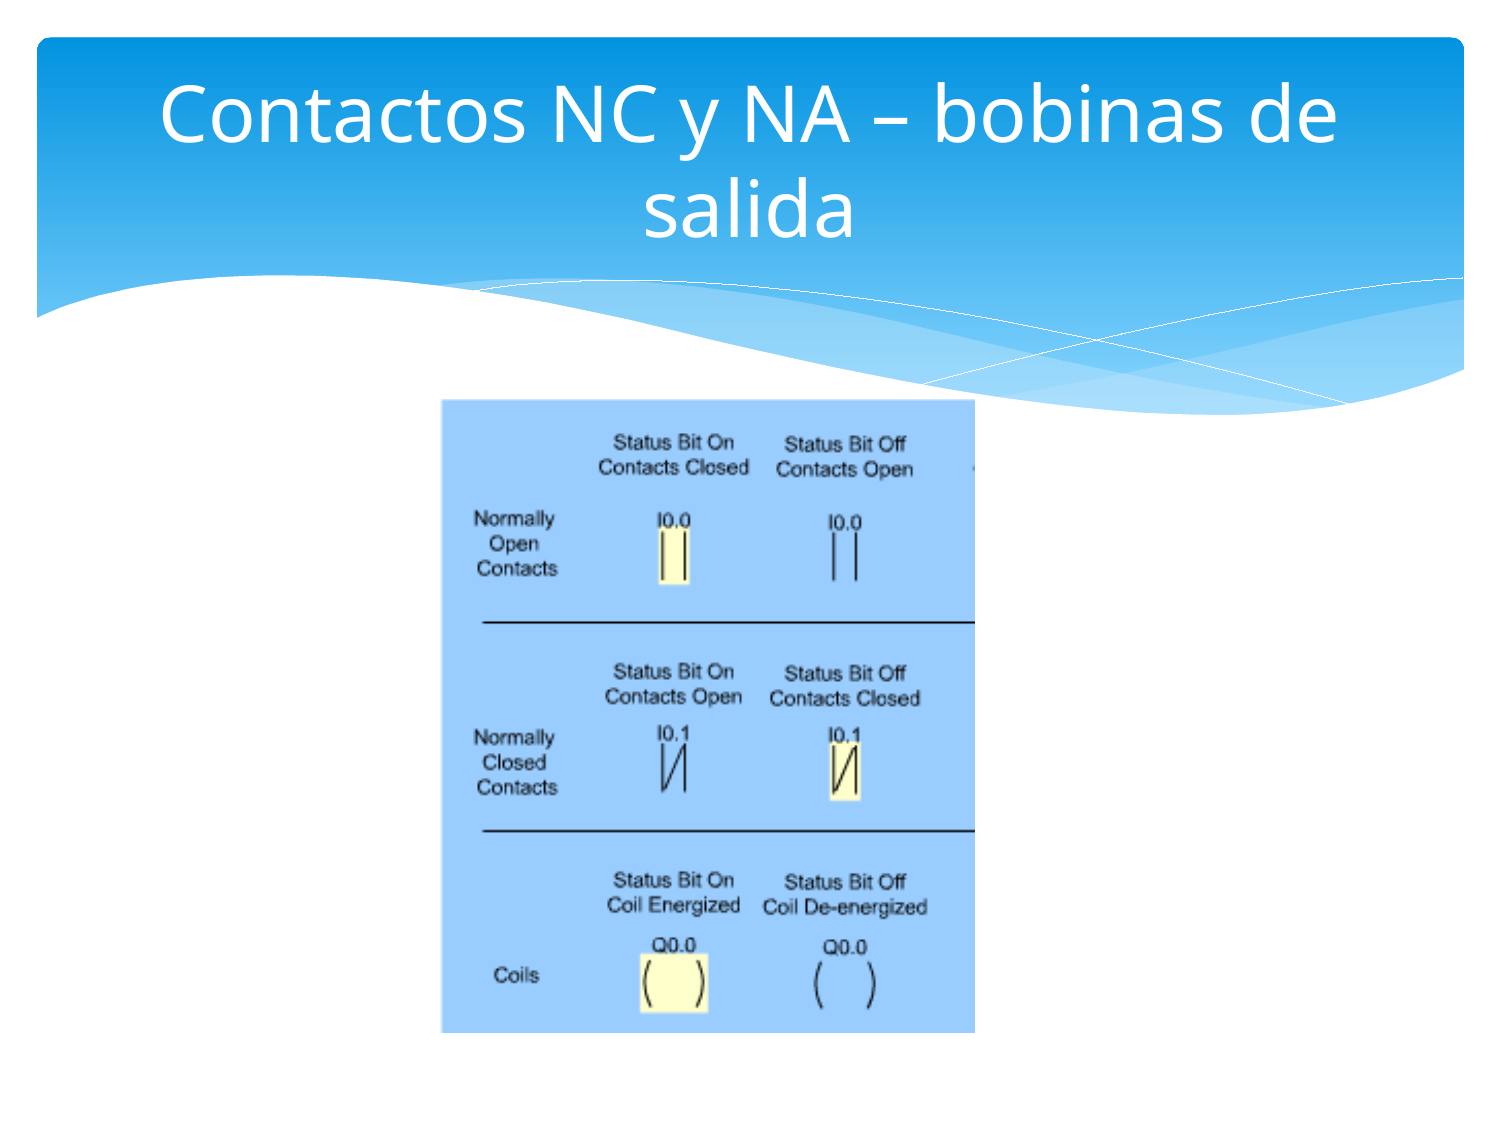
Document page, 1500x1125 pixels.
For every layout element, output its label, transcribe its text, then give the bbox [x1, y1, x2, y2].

title Contactos NC y NA – bobinas de salida [75, 55, 1425, 261]
picture [437, 399, 976, 1033]
